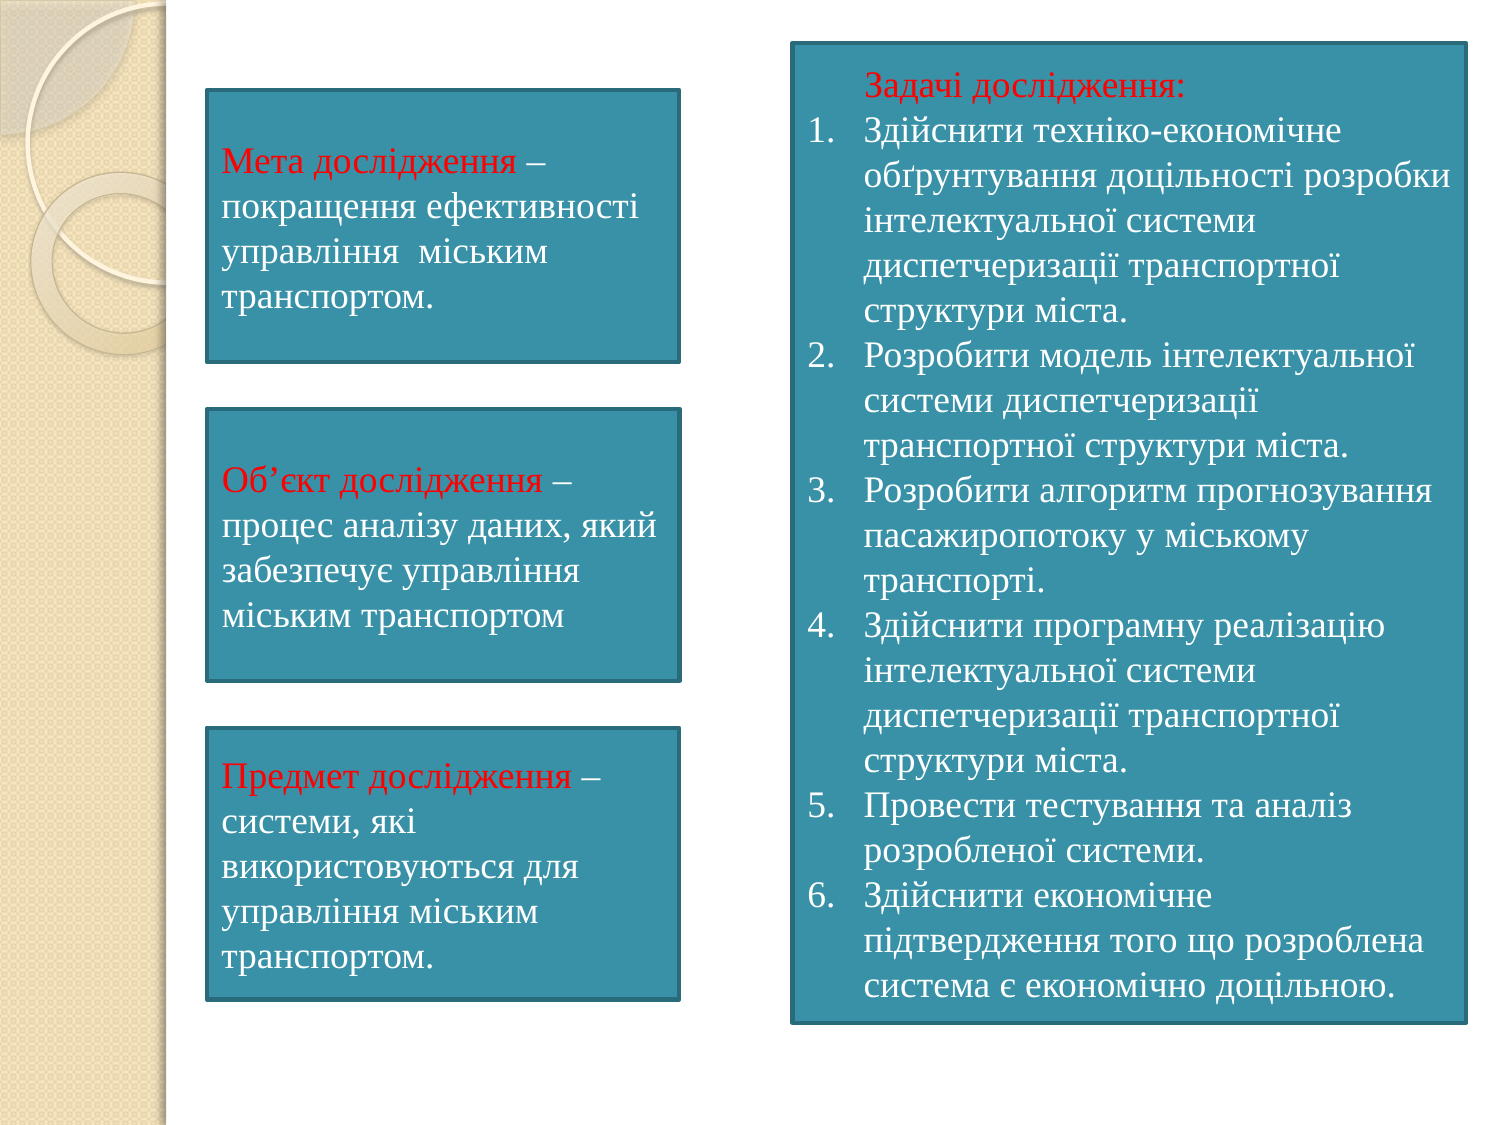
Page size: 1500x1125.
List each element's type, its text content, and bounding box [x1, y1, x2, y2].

text_box Мета дослідження – покращення ефективності управління міським транспортом. [205, 88, 681, 364]
text_box Предмет дослідження – системи, які використовуються для управління міським транспортом. [205, 726, 681, 1002]
text_box Задачі дослідження: Здійснити техніко-економічне обґрунтування доцільності розробки інтелектуальної системи диспетчеризації транспортної структури міста. Розробити модель інтелектуальної системи диспетчеризації транспортної структури міста. Розробити алгоритм прогнозування пасажиропотоку у міському транспорті. Здійснити програмну реалізацію інтелектуальної системи диспетчеризації транспортної структури міста. Провести тестування та аналіз розробленої системи. Здійснити економічне підтвердження того що розроблена система є економічно доцільною. [790, 41, 1468, 1025]
text_box Об’єкт дослідження – процес аналізу даних, який забезпечує управління міським транспортом [205, 407, 682, 683]
